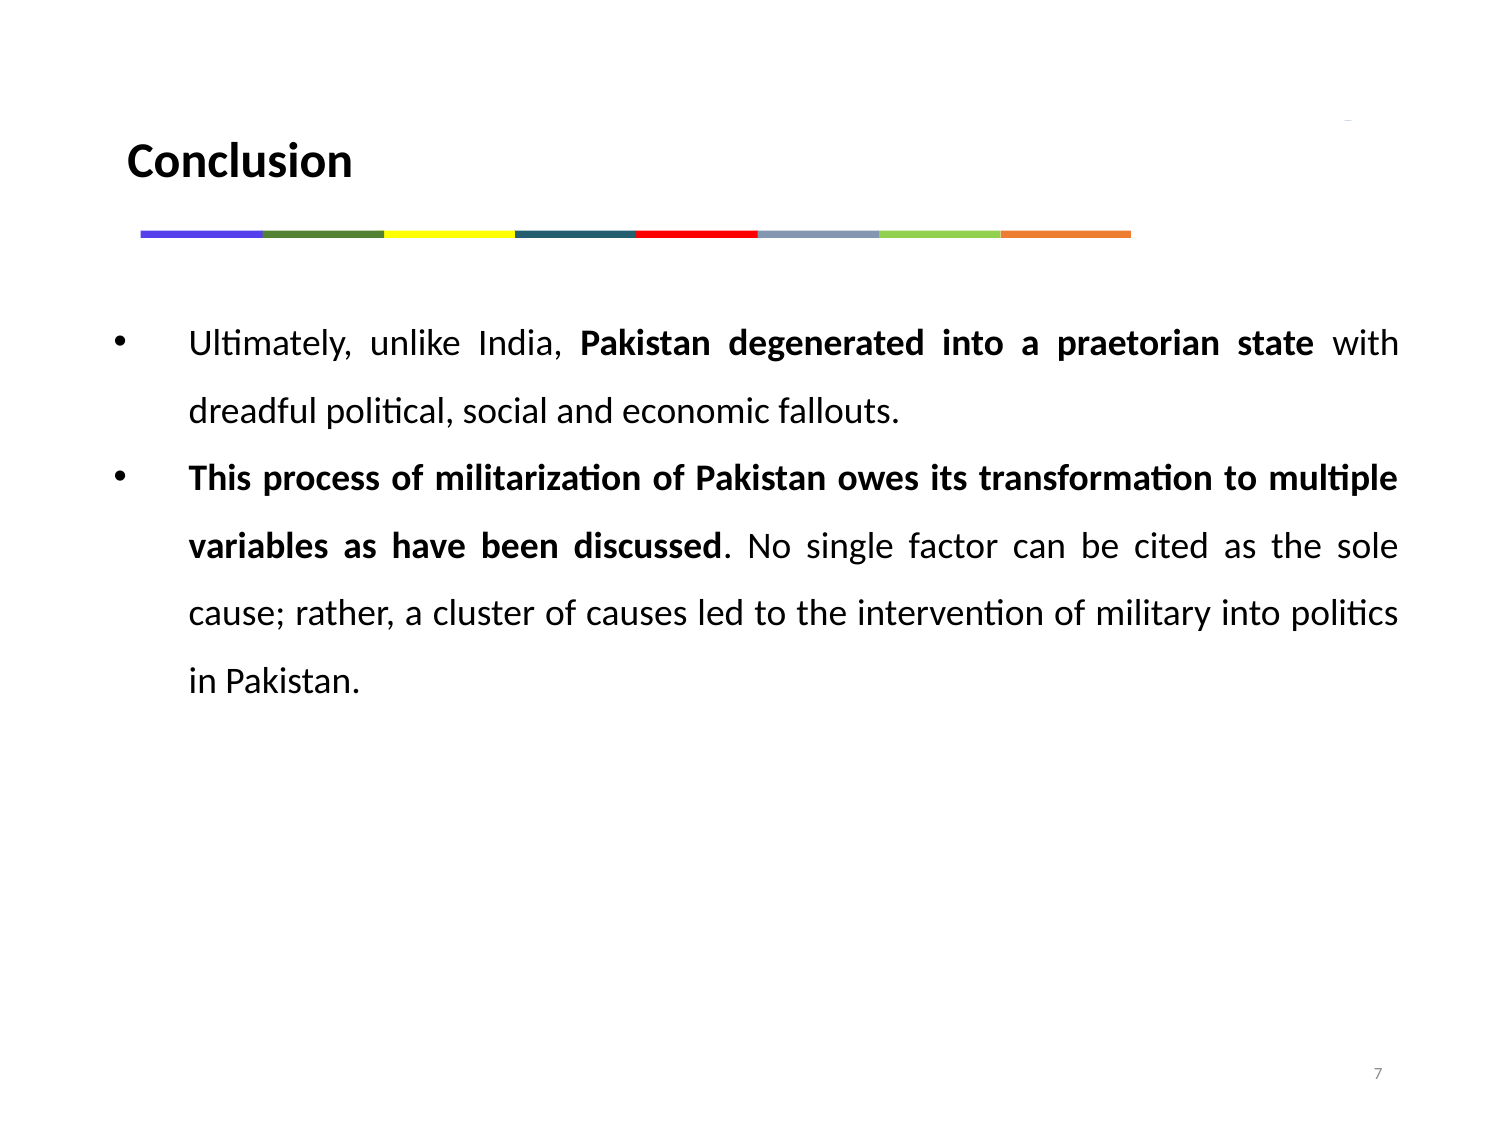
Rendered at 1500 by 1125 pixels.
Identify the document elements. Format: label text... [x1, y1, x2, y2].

slide_number 7 [1060, 1042, 1398, 1103]
text_box Ultimately, unlike India, Pakistan degenerated into a praetorian state with dreadful political, social and economic fallouts. This process of militarization of Pakistan owes its transformation to multiple variables as have been discussed. No single factor can be cited as the sole cause; rather, a cluster of causes led to the intervention of military into politics in Pakistan. [98, 288, 1415, 784]
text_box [140, 230, 1131, 239]
text_box Conclusion [112, 120, 1500, 266]
